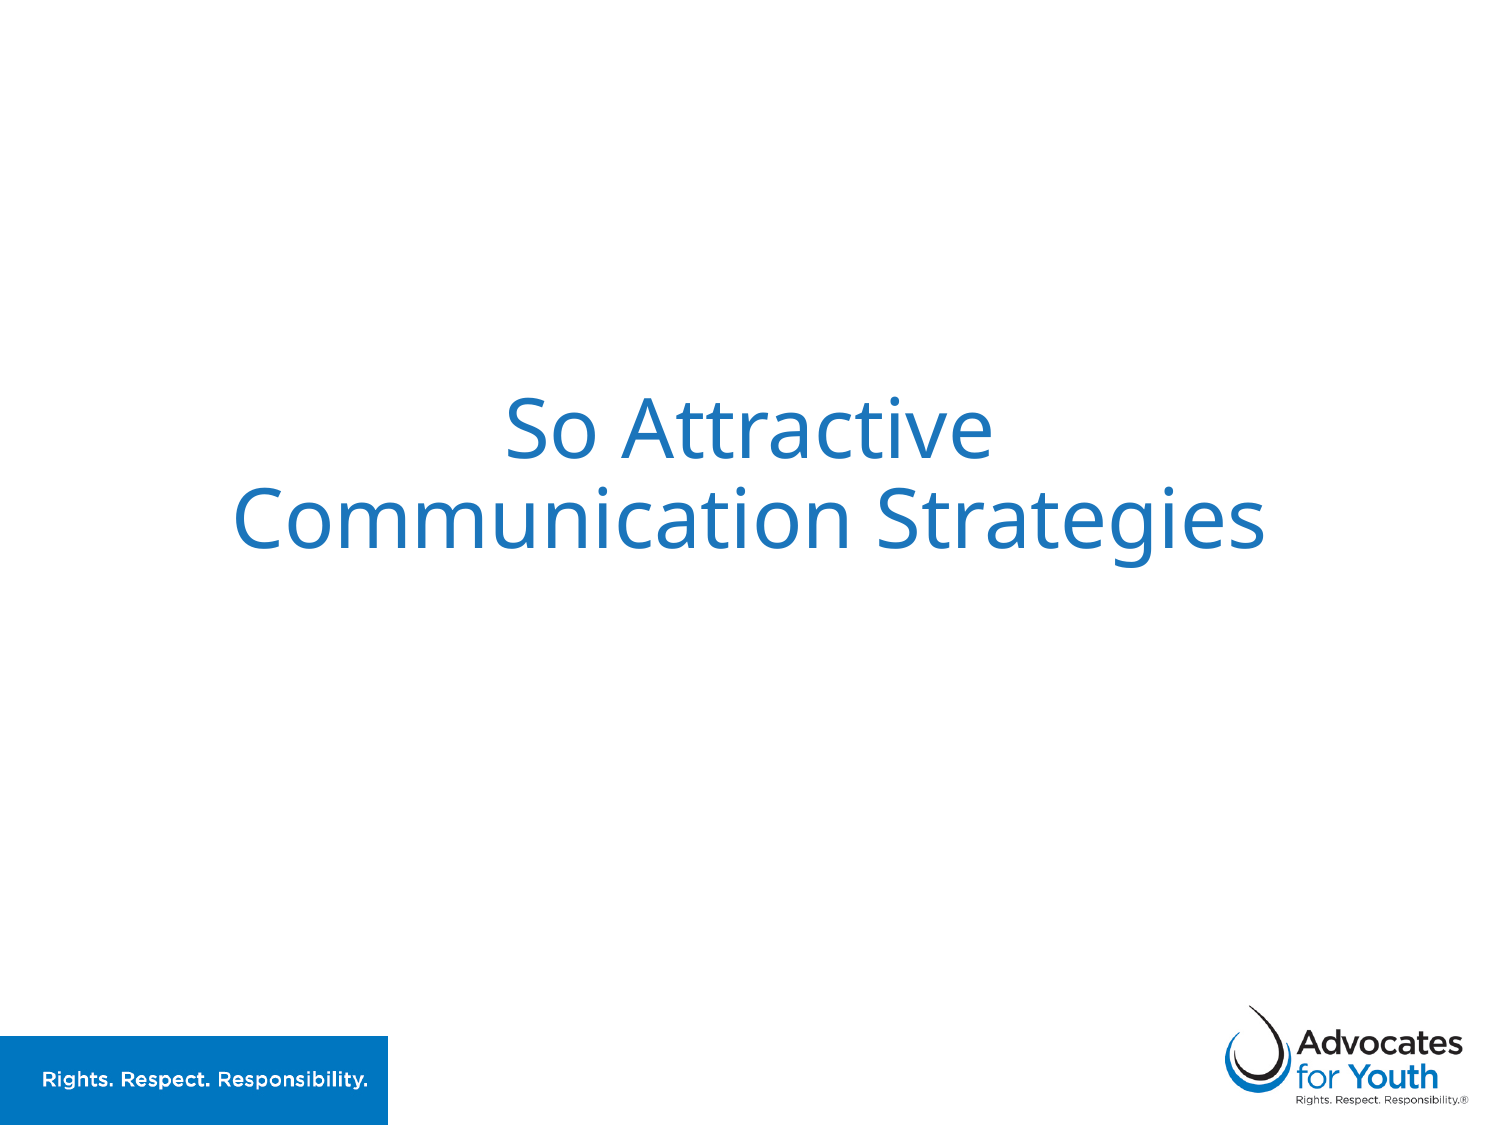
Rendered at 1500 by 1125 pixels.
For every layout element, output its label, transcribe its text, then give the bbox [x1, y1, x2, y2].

picture [1199, 990, 1500, 1125]
title So Attractive Communication Strategies [187, 278, 1313, 573]
picture [0, 1036, 388, 1125]
